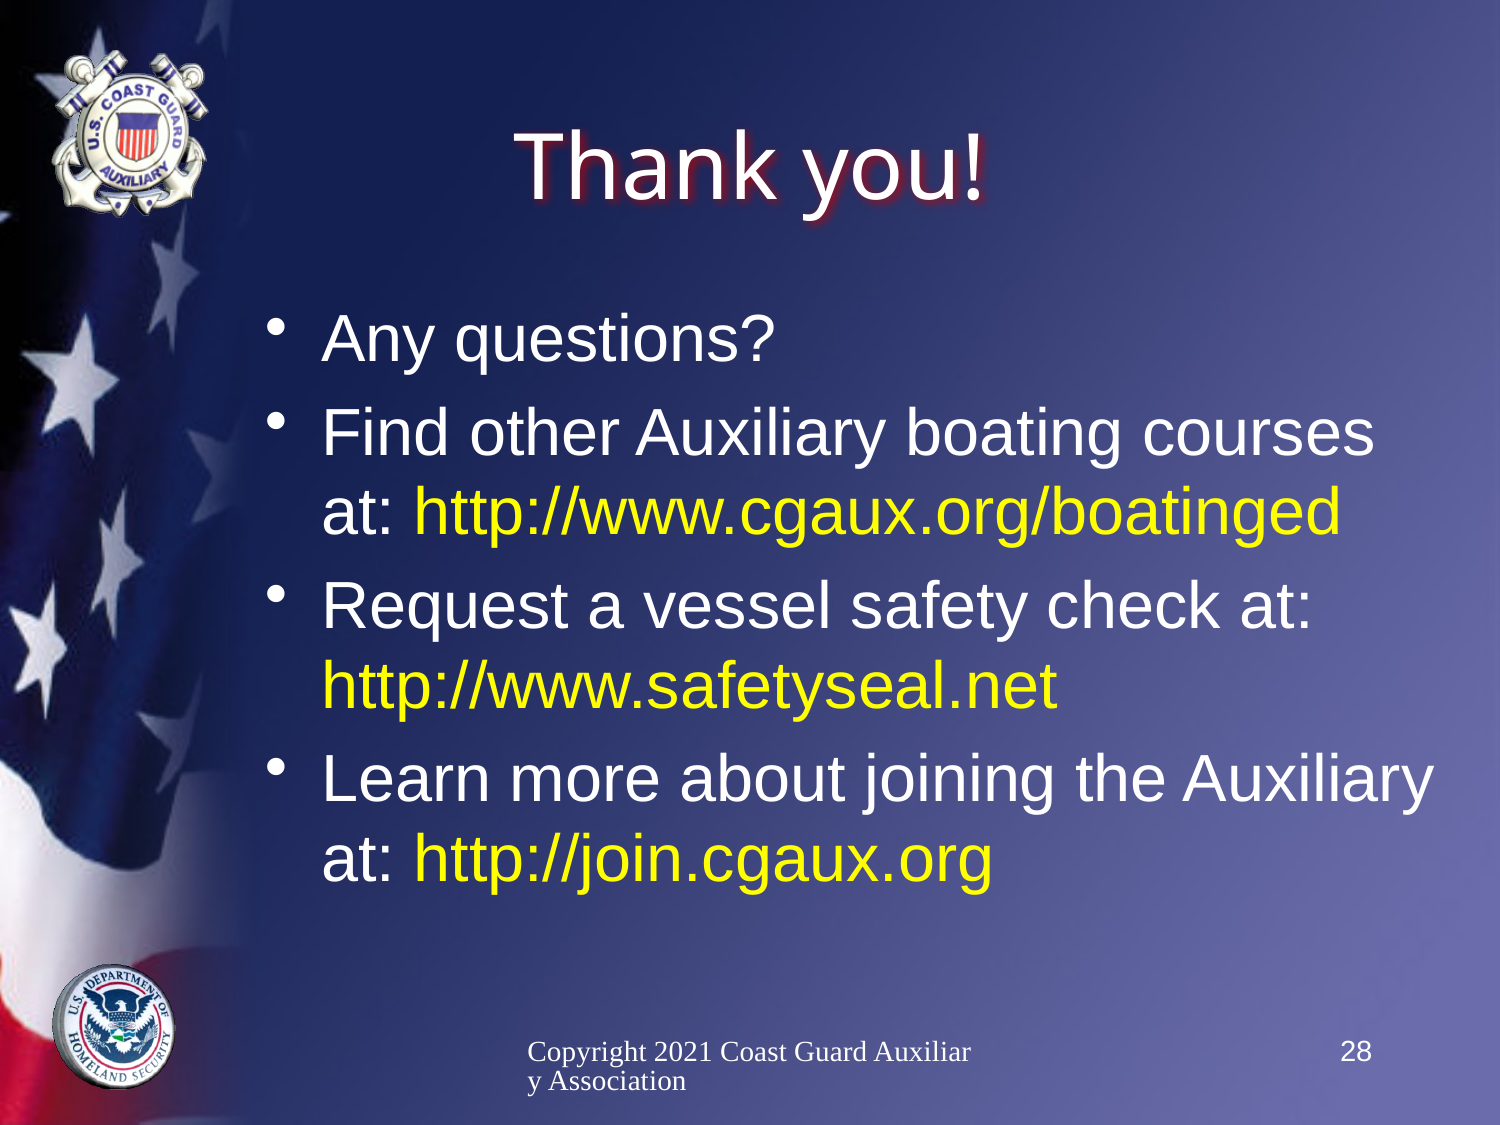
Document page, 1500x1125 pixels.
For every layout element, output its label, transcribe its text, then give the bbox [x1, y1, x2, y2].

title Thank you! [112, 68, 1388, 257]
list Any questions? Find other Auxiliary boating courses at: http://www.cgaux.org/boatinged Request a vessel safety check at: http://www.safetyseal.net Learn more about joining the Auxiliary at: http://join.cgaux.org [249, 287, 1475, 963]
footer Copyright 2021 Coast Guard Auxiliary Association [512, 1025, 988, 1100]
picture [0, 0, 1500, 1125]
slide_number 28 [1074, 1025, 1388, 1100]
